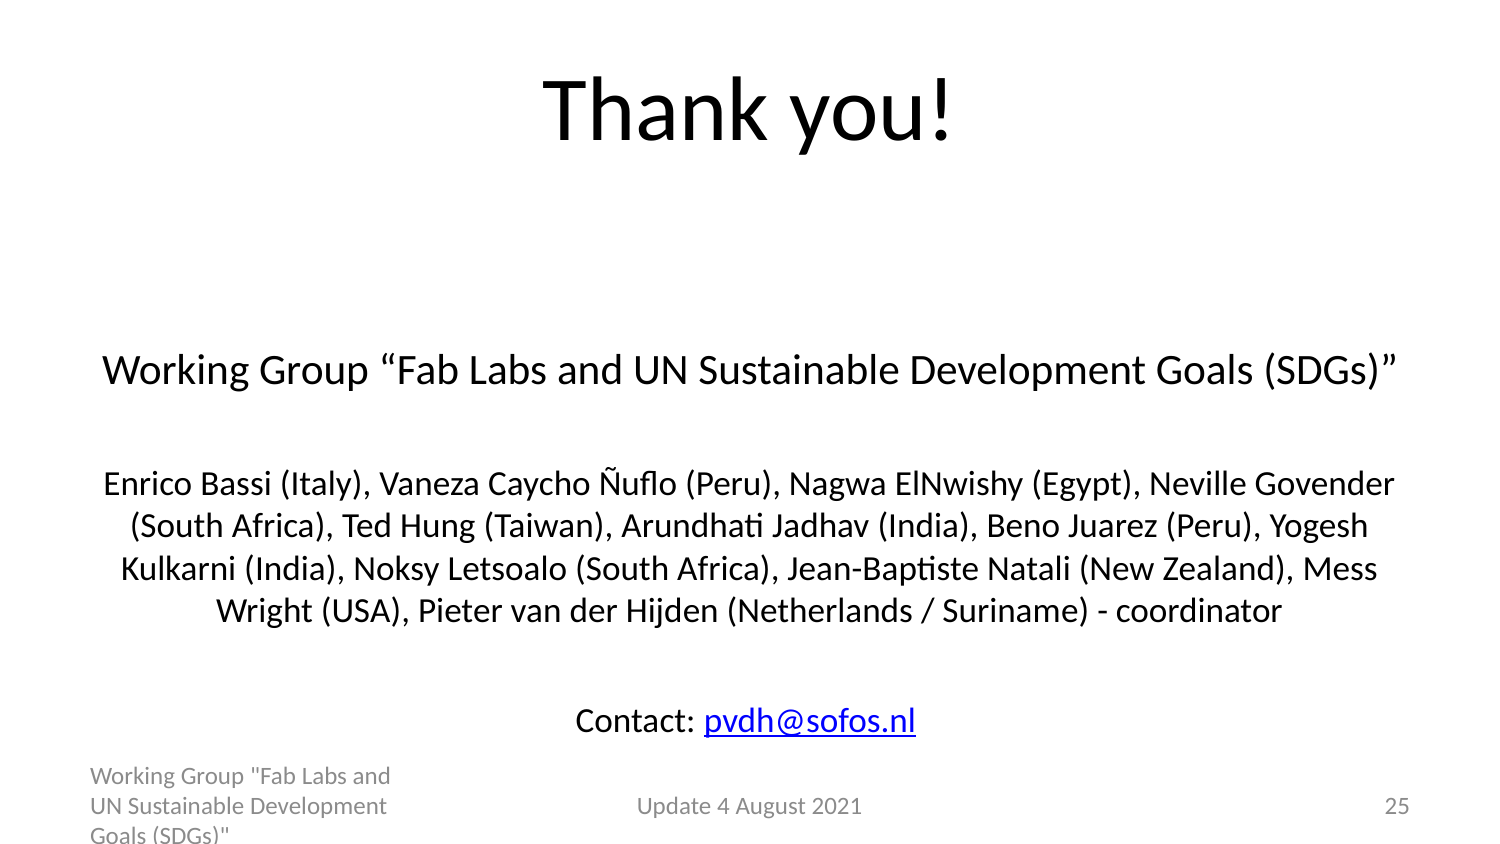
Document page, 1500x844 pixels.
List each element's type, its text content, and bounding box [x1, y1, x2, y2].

slide_number Working Group "Fab Labs and UN Sustainable Development Goals (SDGs)" [75, 782, 425, 827]
list Working Group “Fab Labs and UN Sustainable Development Goals (SDGs)” Enrico Bassi (Italy), Vaneza Caycho Ñuflo (Peru), Nagwa ElNwishy (Egypt), Neville Govender (South Africa), Ted Hung (Taiwan), Arundhati Jadhav (India), Beno Juarez (Peru), Yogesh Kulkarni (India), Noksy Letsoalo (South Africa), Jean-Baptiste Natali (New Zealand), Mess Wright (USA), Pieter van der Hijden (Netherlands / Suriname) - coordinator Contact: pvdh@sofos.nl [75, 333, 1425, 754]
title Thank you! [75, 33, 1425, 175]
slide_number 25 [1074, 782, 1425, 827]
footer Update 4 August 2021 [512, 782, 988, 827]
